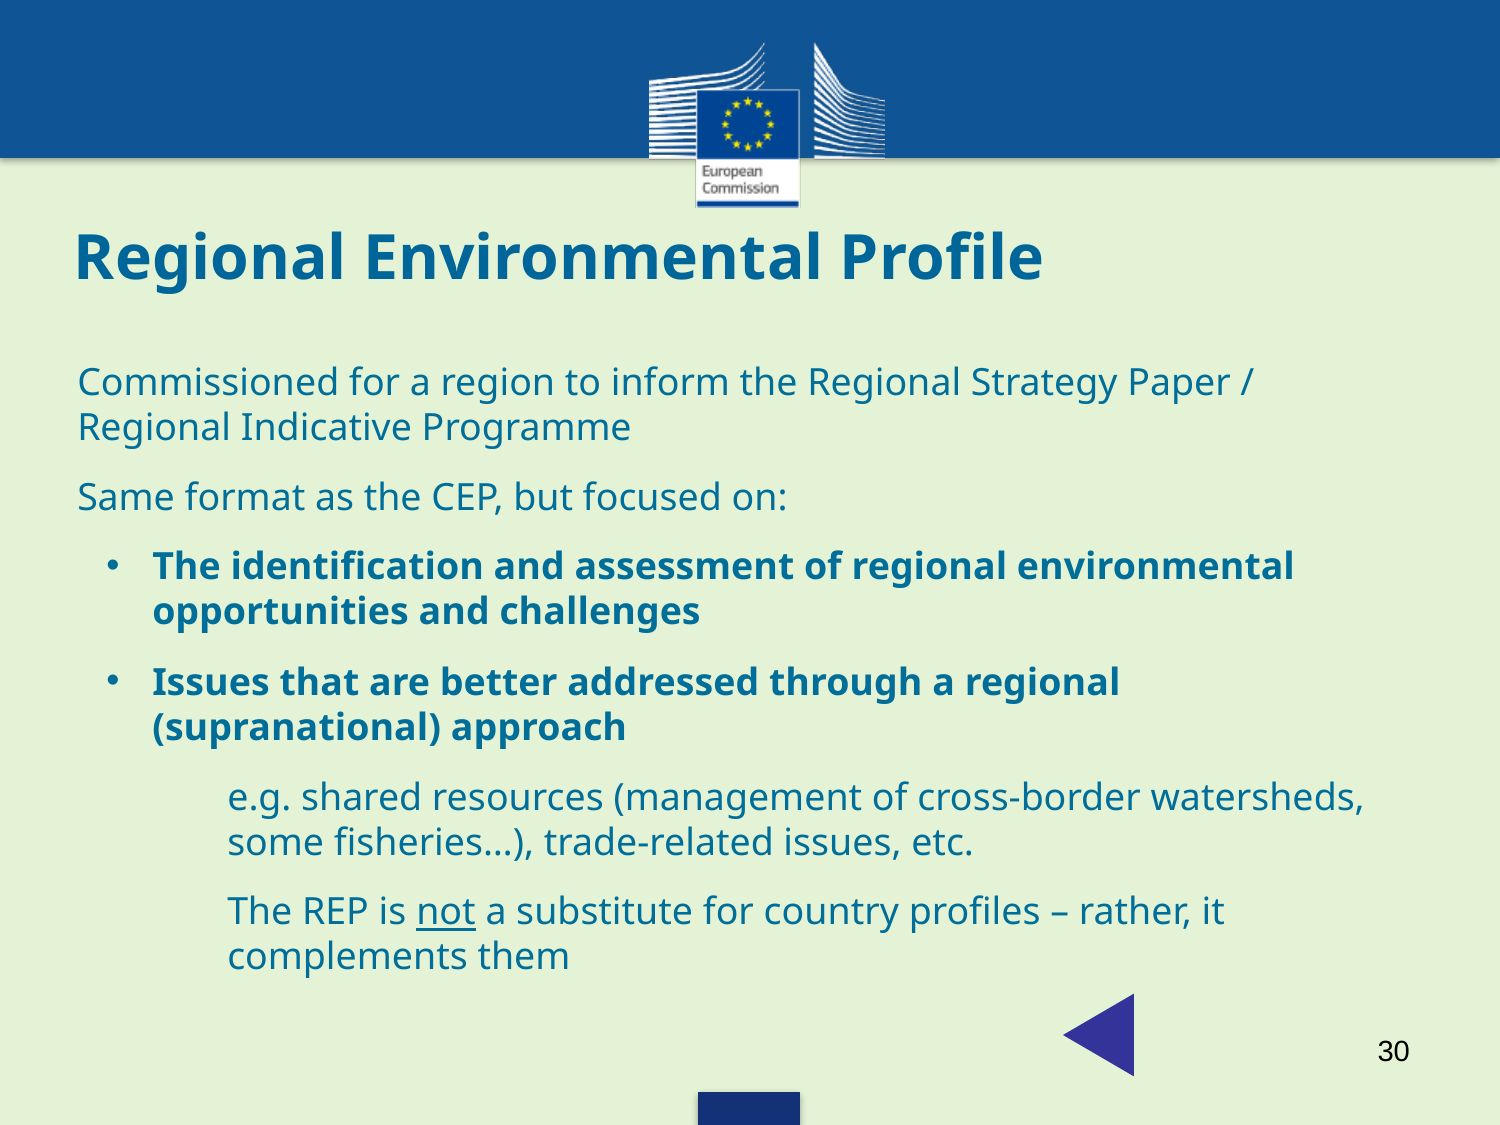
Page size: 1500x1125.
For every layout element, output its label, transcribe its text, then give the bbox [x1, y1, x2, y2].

slide_number 30 [1074, 1024, 1426, 1103]
title Regional Environmental Profile [0, 152, 1278, 357]
text_box [1062, 1028, 1074, 1042]
text_box Commissioned for a region to inform the Regional Strategy Paper / Regional Indicative Programme Same format as the CEP, but focused on: The identification and assessment of regional environmental opportunities and challenges Issues that are better addressed through a regional (supranational) approach e.g. shared resources (management of cross-border watersheds, some fisheries…), trade-related issues, etc. The REP is not a substitute for country profiles – rather, it complements them [62, 350, 1388, 1028]
picture [649, 42, 885, 152]
